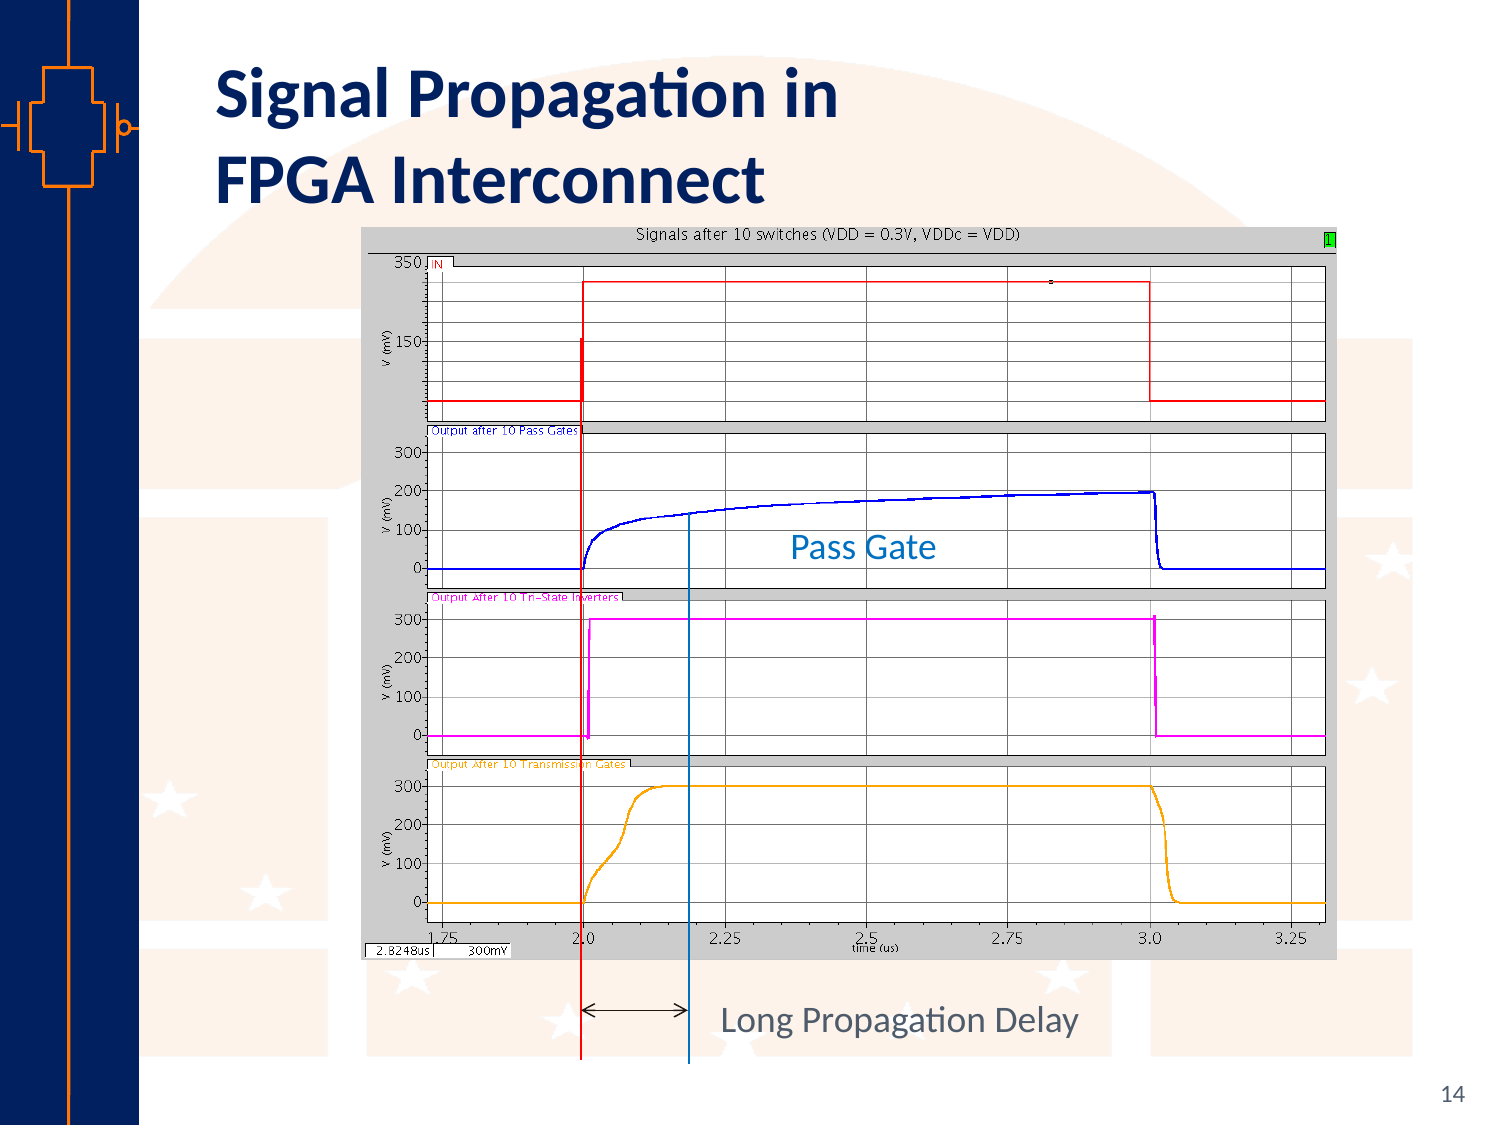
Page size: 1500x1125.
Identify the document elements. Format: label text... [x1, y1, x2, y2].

text_box Long Propagation Delay [705, 987, 1095, 1048]
title Signal Propagation in FPGA Interconnect [200, 37, 1388, 225]
slide_number 14 [1425, 1062, 1488, 1123]
picture [361, 226, 1337, 961]
